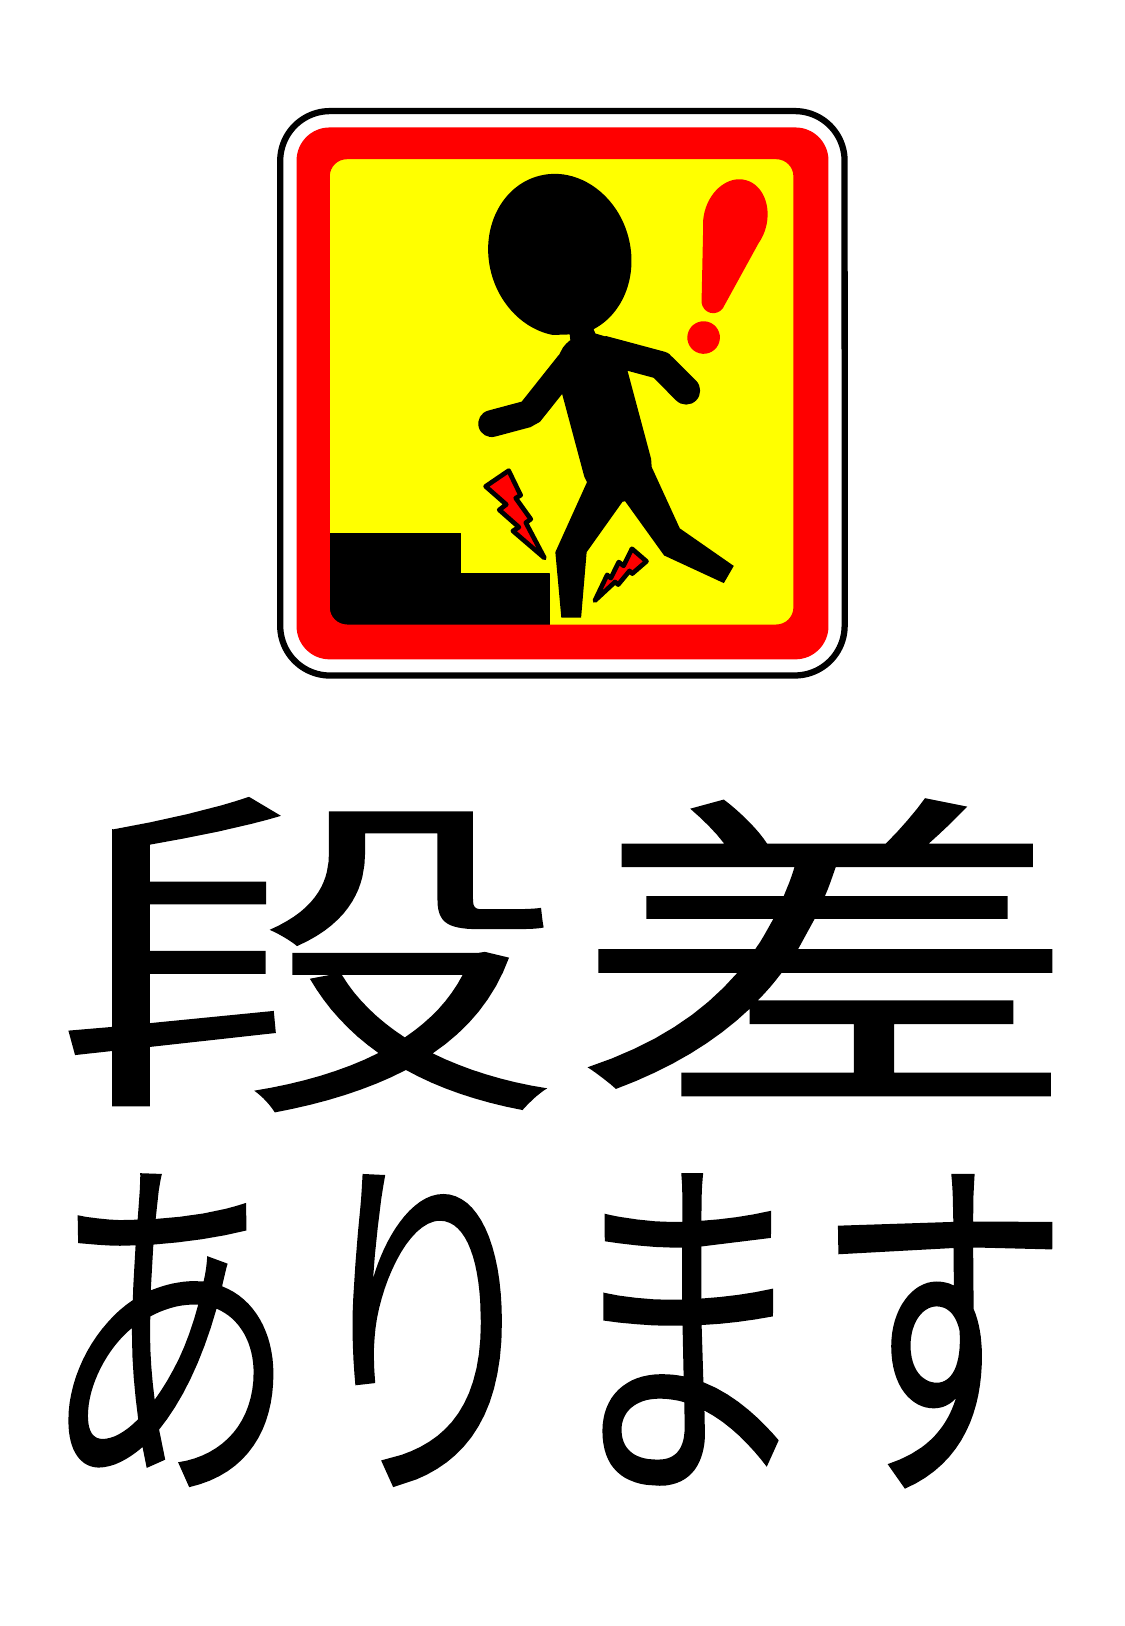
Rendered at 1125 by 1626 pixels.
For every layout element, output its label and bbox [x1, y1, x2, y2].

text_box [279, 110, 845, 676]
